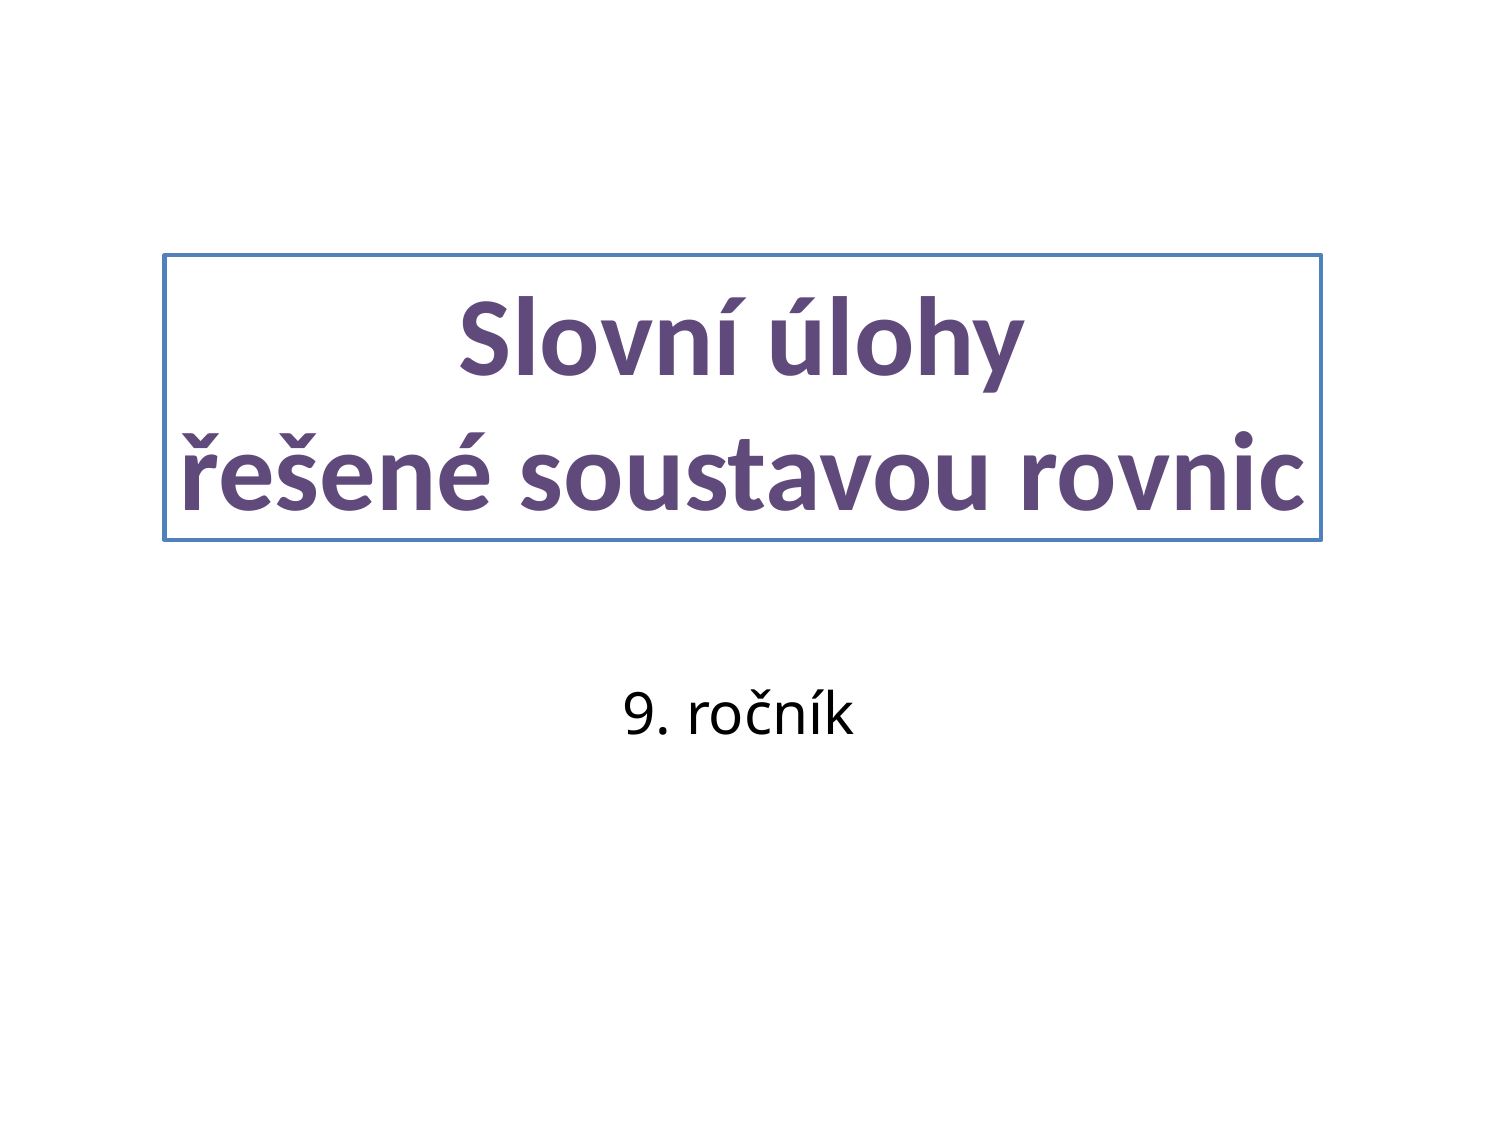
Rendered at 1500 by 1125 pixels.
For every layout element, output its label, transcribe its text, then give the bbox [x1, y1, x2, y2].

text_box Slovní úlohy řešené soustavou rovnic [162, 253, 1323, 542]
text_box 9. ročník [490, 668, 987, 754]
